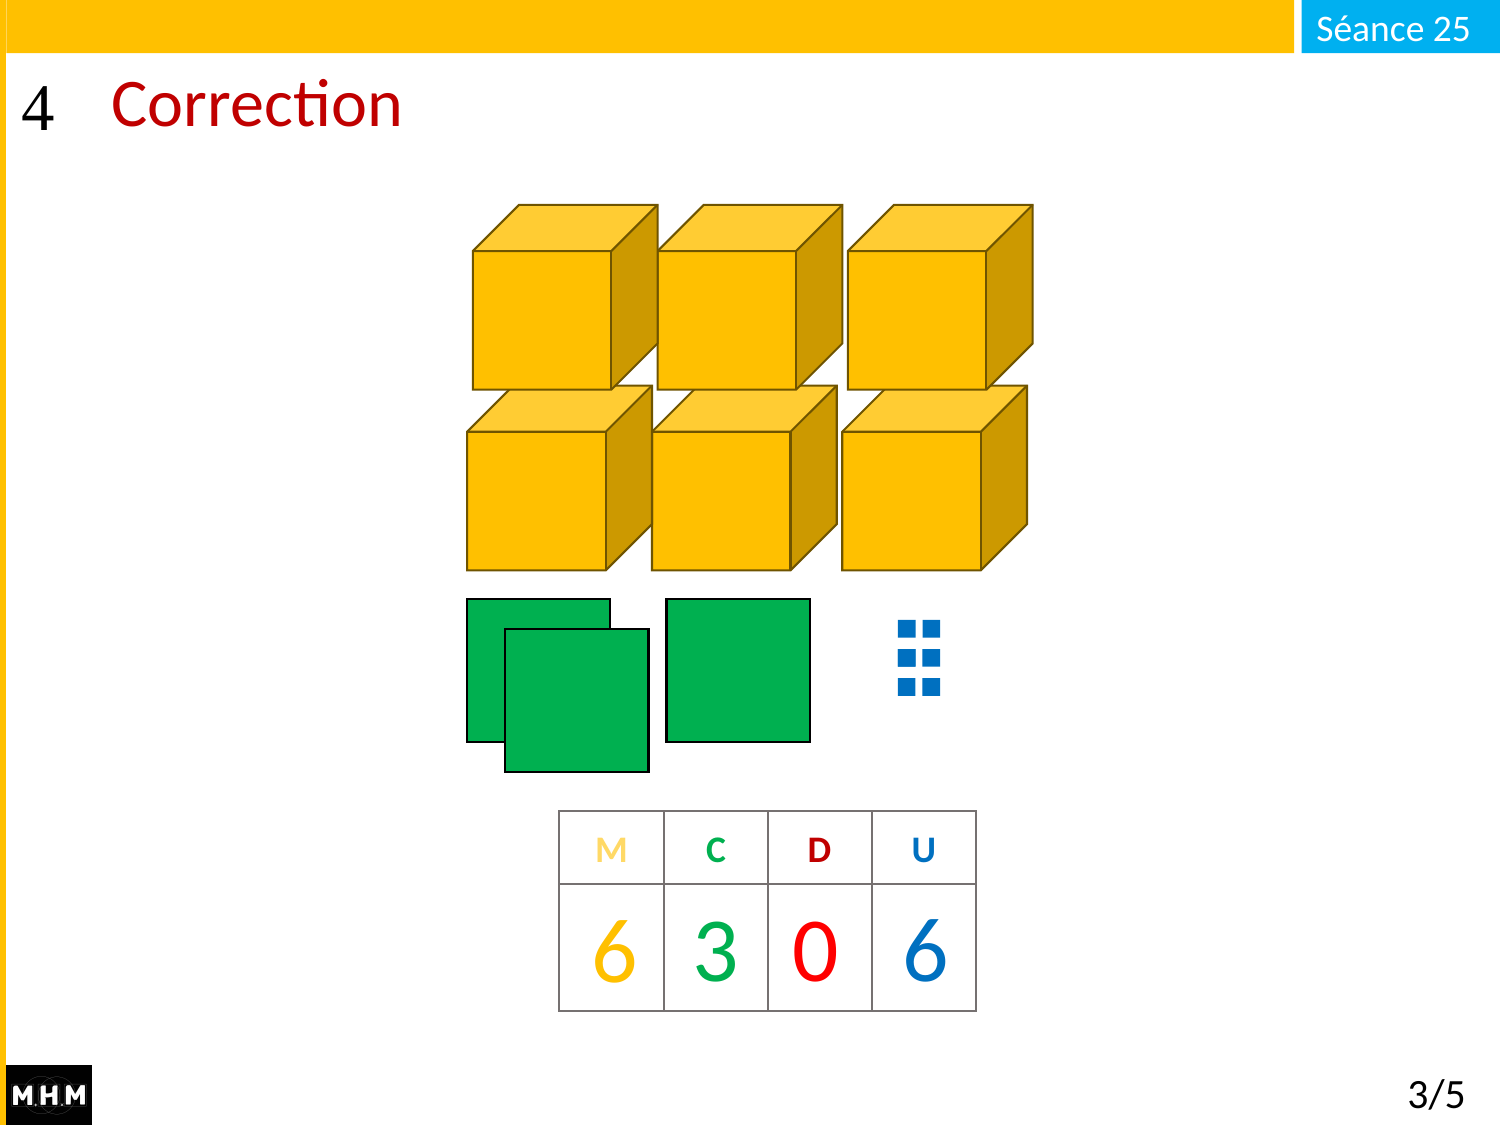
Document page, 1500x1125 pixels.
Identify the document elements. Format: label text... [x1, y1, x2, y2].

text_box [897, 648, 917, 668]
text_box [922, 619, 941, 639]
title Correction [96, 60, 1391, 150]
text_box [656, 203, 844, 391]
text_box [466, 384, 654, 572]
text_box [665, 598, 811, 743]
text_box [559, 810, 977, 1011]
text_box [841, 384, 1029, 572]
list 3/5 [1373, 1064, 1500, 1125]
text_box [504, 628, 650, 773]
text_box [897, 677, 916, 697]
picture [6, 1065, 92, 1125]
text_box [650, 384, 838, 572]
text_box [846, 203, 1034, 391]
text_box [466, 598, 611, 743]
text_box [471, 203, 659, 391]
text_box [921, 677, 941, 697]
text_box [897, 619, 917, 639]
text_box [921, 648, 941, 668]
